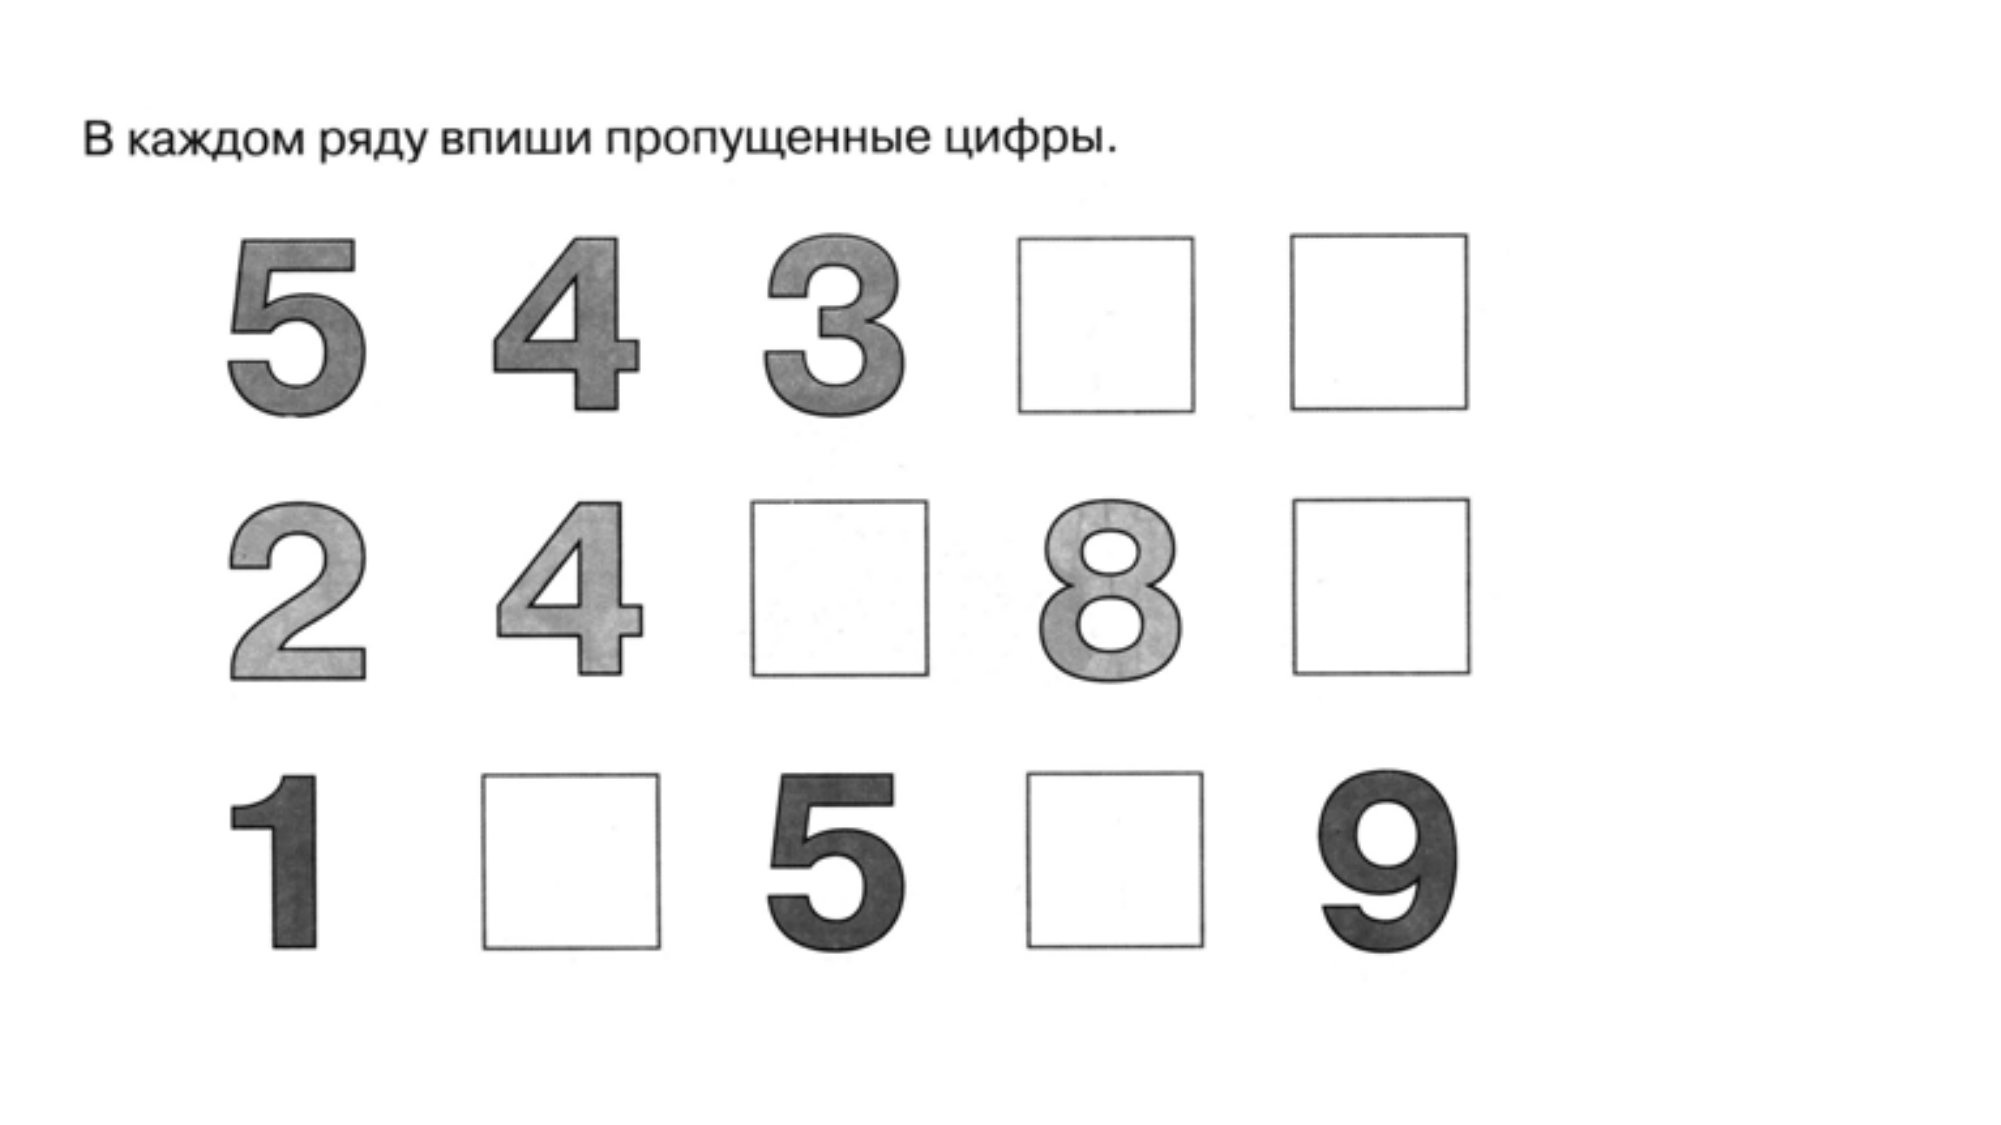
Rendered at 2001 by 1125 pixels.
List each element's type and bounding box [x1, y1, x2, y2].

picture [51, 69, 1549, 1014]
